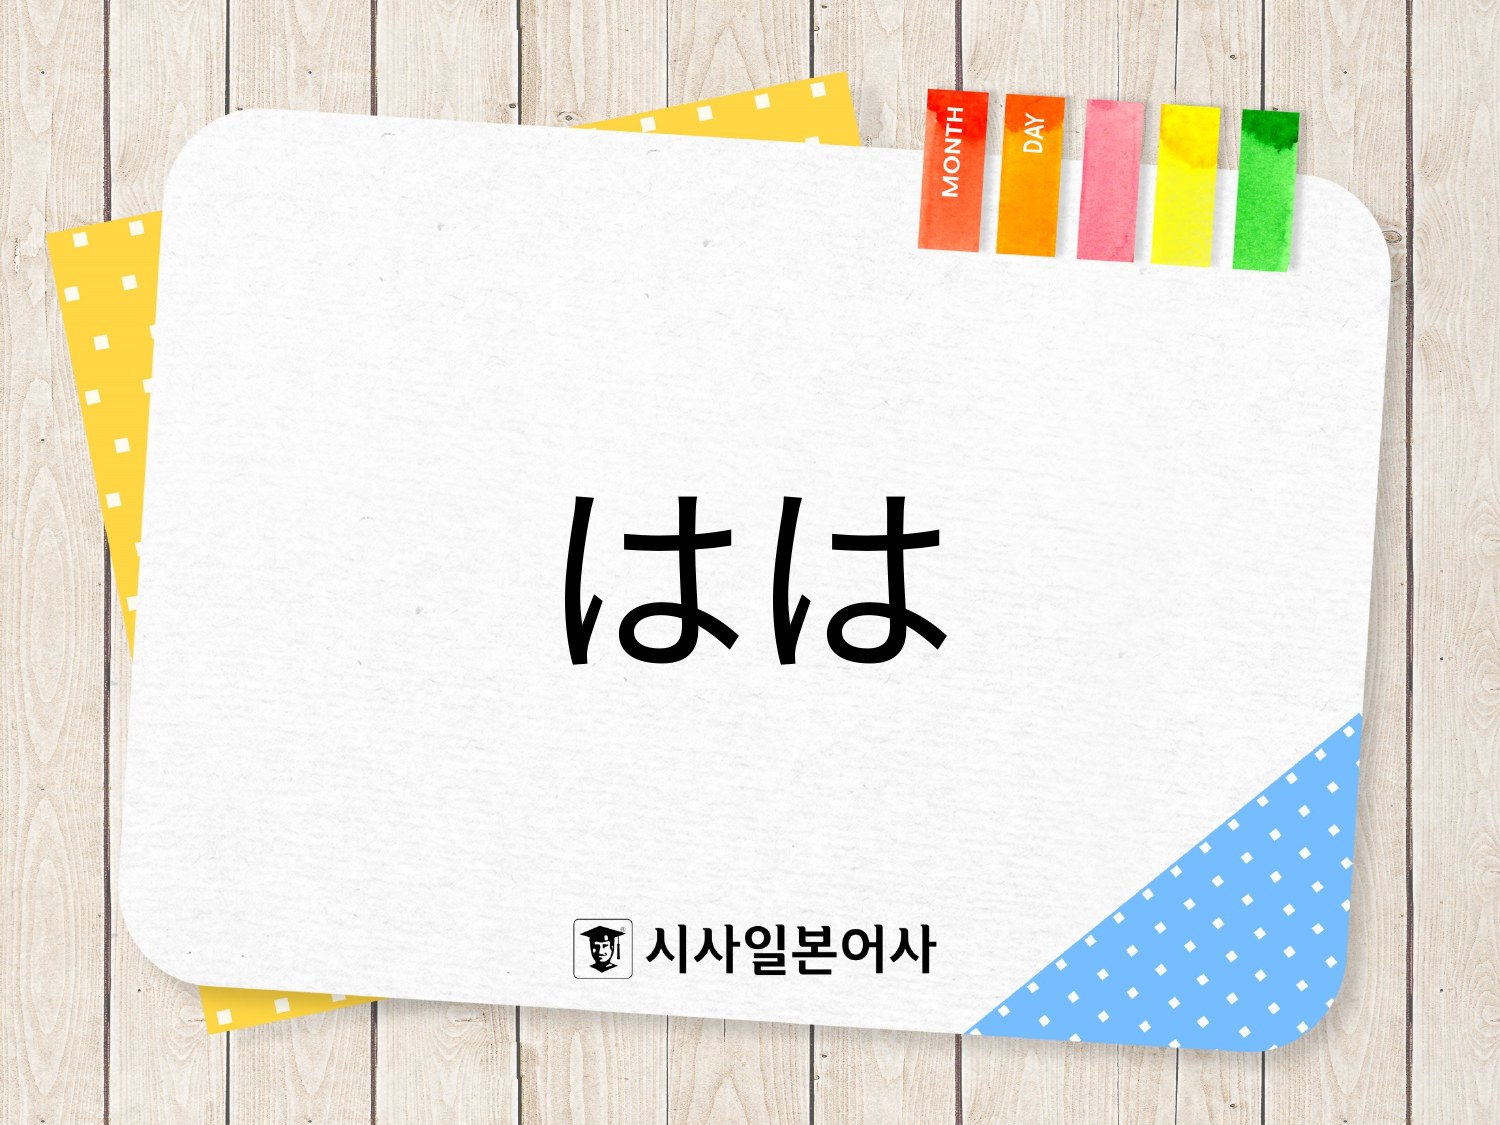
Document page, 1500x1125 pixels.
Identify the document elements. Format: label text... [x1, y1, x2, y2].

picture [0, 0, 1500, 1125]
title はは [75, 338, 1425, 811]
